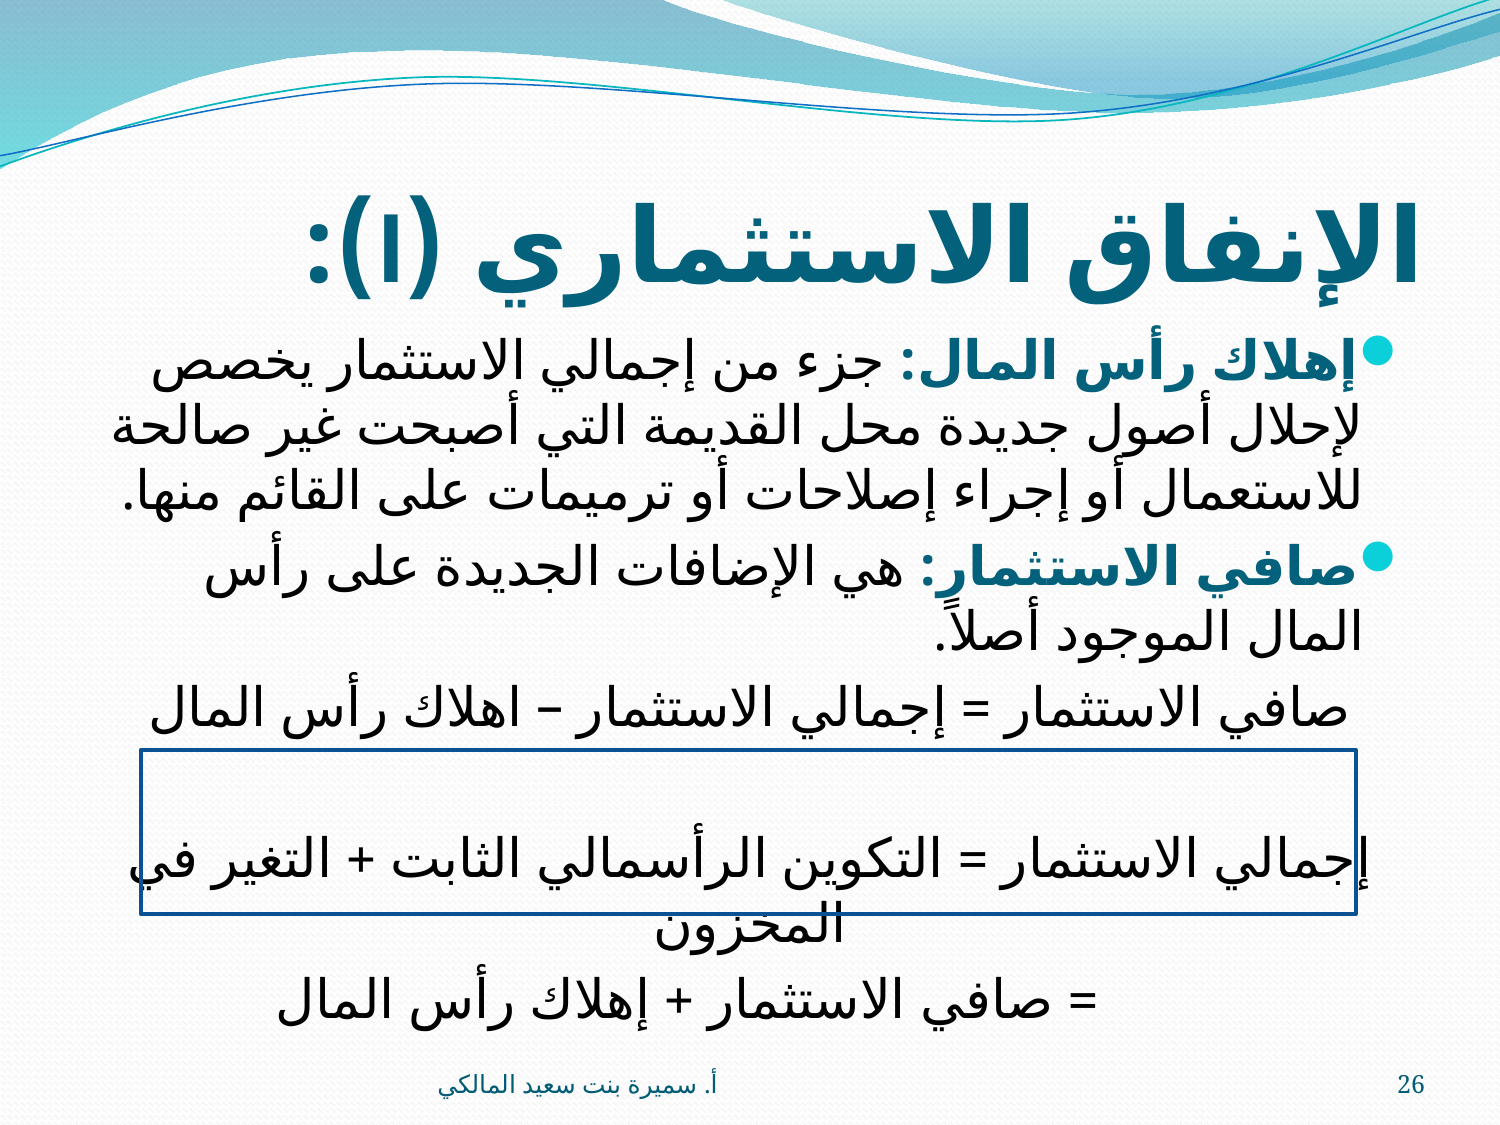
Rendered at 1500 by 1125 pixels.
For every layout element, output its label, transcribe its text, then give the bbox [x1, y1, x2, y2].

list إهلاك رأس المال: جزء من إجمالي الاستثمار يخصص لإحلال أصول جديدة محل القديمة التي أصبحت غير صالحة للاستعمال أو إجراء إصلاحات أو ترميمات على القائم منها. صافي الاستثمار: هي الإضافات الجديدة على رأس المال الموجود أصلاً. صافي الاستثمار = إجمالي الاستثمار – اهلاك رأس المال إجمالي الاستثمار = التكوين الرأسمالي الثابت + التغير في المخزون = صافي الاستثمار + إهلاك رأس المال [75, 317, 1425, 1038]
footer أ. سميرة بنت سعيد المالكي [437, 1042, 988, 1103]
text_box [139, 748, 1358, 916]
slide_number 26 [1299, 1042, 1425, 1103]
title الإنفاق الاستثماري (I): [75, 115, 1425, 303]
